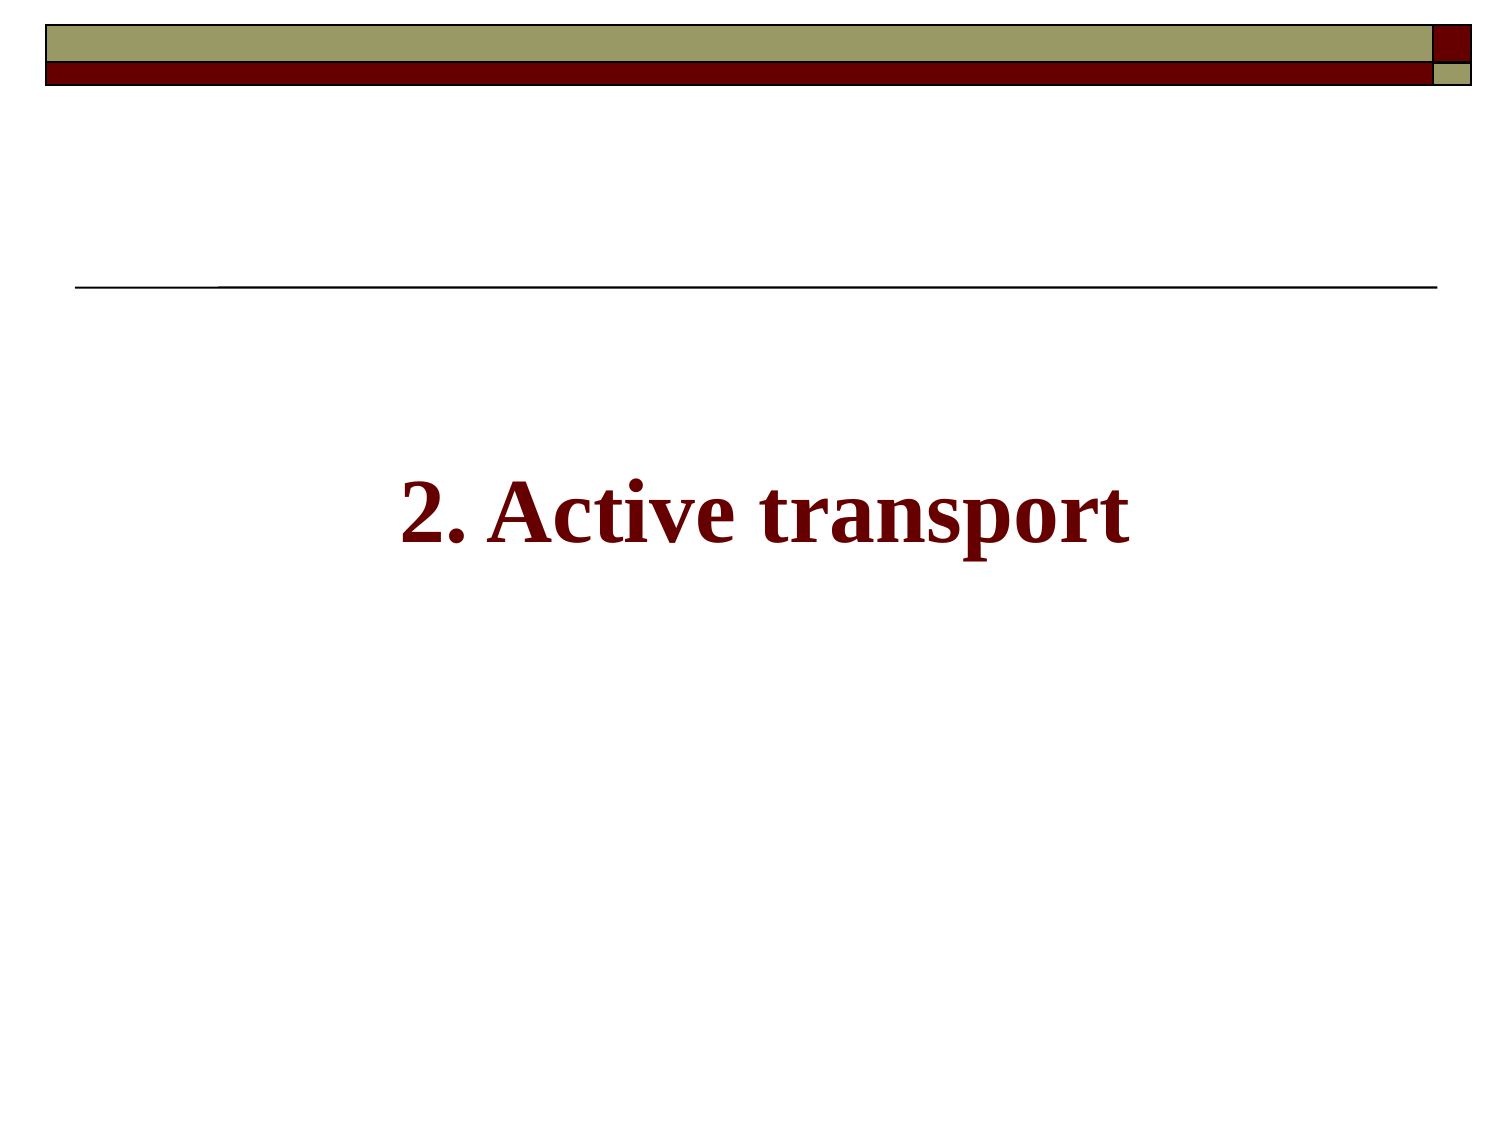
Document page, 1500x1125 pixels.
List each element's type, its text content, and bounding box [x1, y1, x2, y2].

list 2. Active transport [123, 443, 1409, 622]
